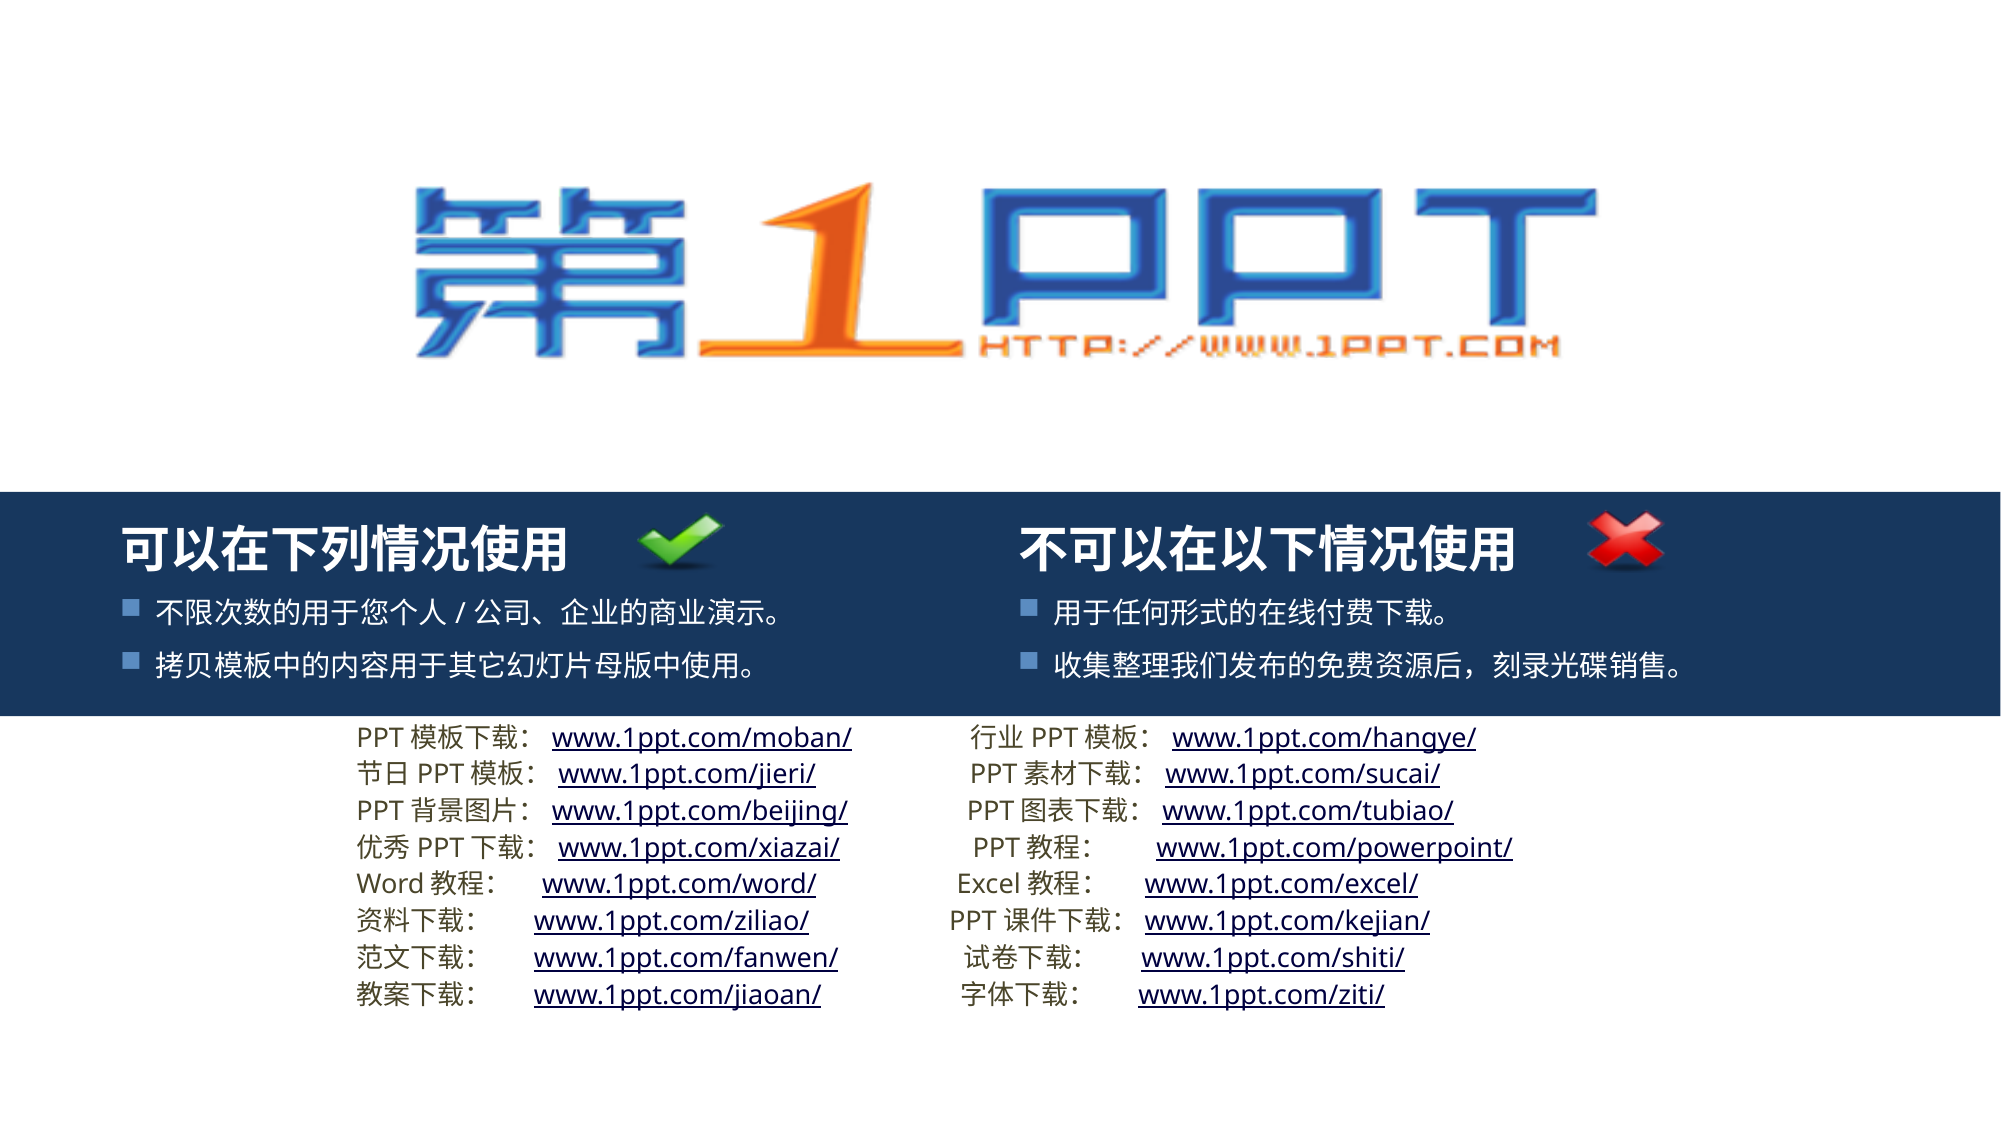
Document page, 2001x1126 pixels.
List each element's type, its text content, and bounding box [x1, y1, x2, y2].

text_box [0, 491, 2001, 717]
picture [179, 51, 1867, 492]
text_box 可以在下列情况使用 不限次数的用于您个人/公司、企业的商业演示。 拷贝模板中的内容用于其它幻灯片母版中使用。 [102, 508, 1001, 774]
text_box 不可以在以下情况使用 用于任何形式的在线付费下载。 收集整理我们发布的免费资源后，刻录光碟销售。 [1000, 508, 1899, 762]
text_box PPT模板下载：www.1ppt.com/moban/ 行业PPT模板：www.1ppt.com/hangye/ 节日PPT模板：www.1ppt.com/jieri/ PPT素材下载：www.1ppt.com/sucai/ PPT背景图片：www.1ppt.com/beijing/ PPT图表下载：www.1ppt.com/tubiao/ 优秀PPT下载：www.1ppt.com/xiazai/ PPT教程： www.1ppt.com/powerpoint/ Word教程： www.1ppt.com/word/ Excel教程： www.1ppt.com/excel/ 资料下载： www.1ppt.com/ziliao/ PPT课件下载：www.1ppt.com/kejian/ 范文下载： www.1ppt.com/fanwen/ 试卷下载： www.1ppt.com/shiti/ 教案下载： www.1ppt.com/jiaoan/ 字体下载： www.1ppt.com/ziti/ [336, 762, 1753, 1008]
picture [1582, 507, 1670, 573]
picture [637, 507, 725, 573]
